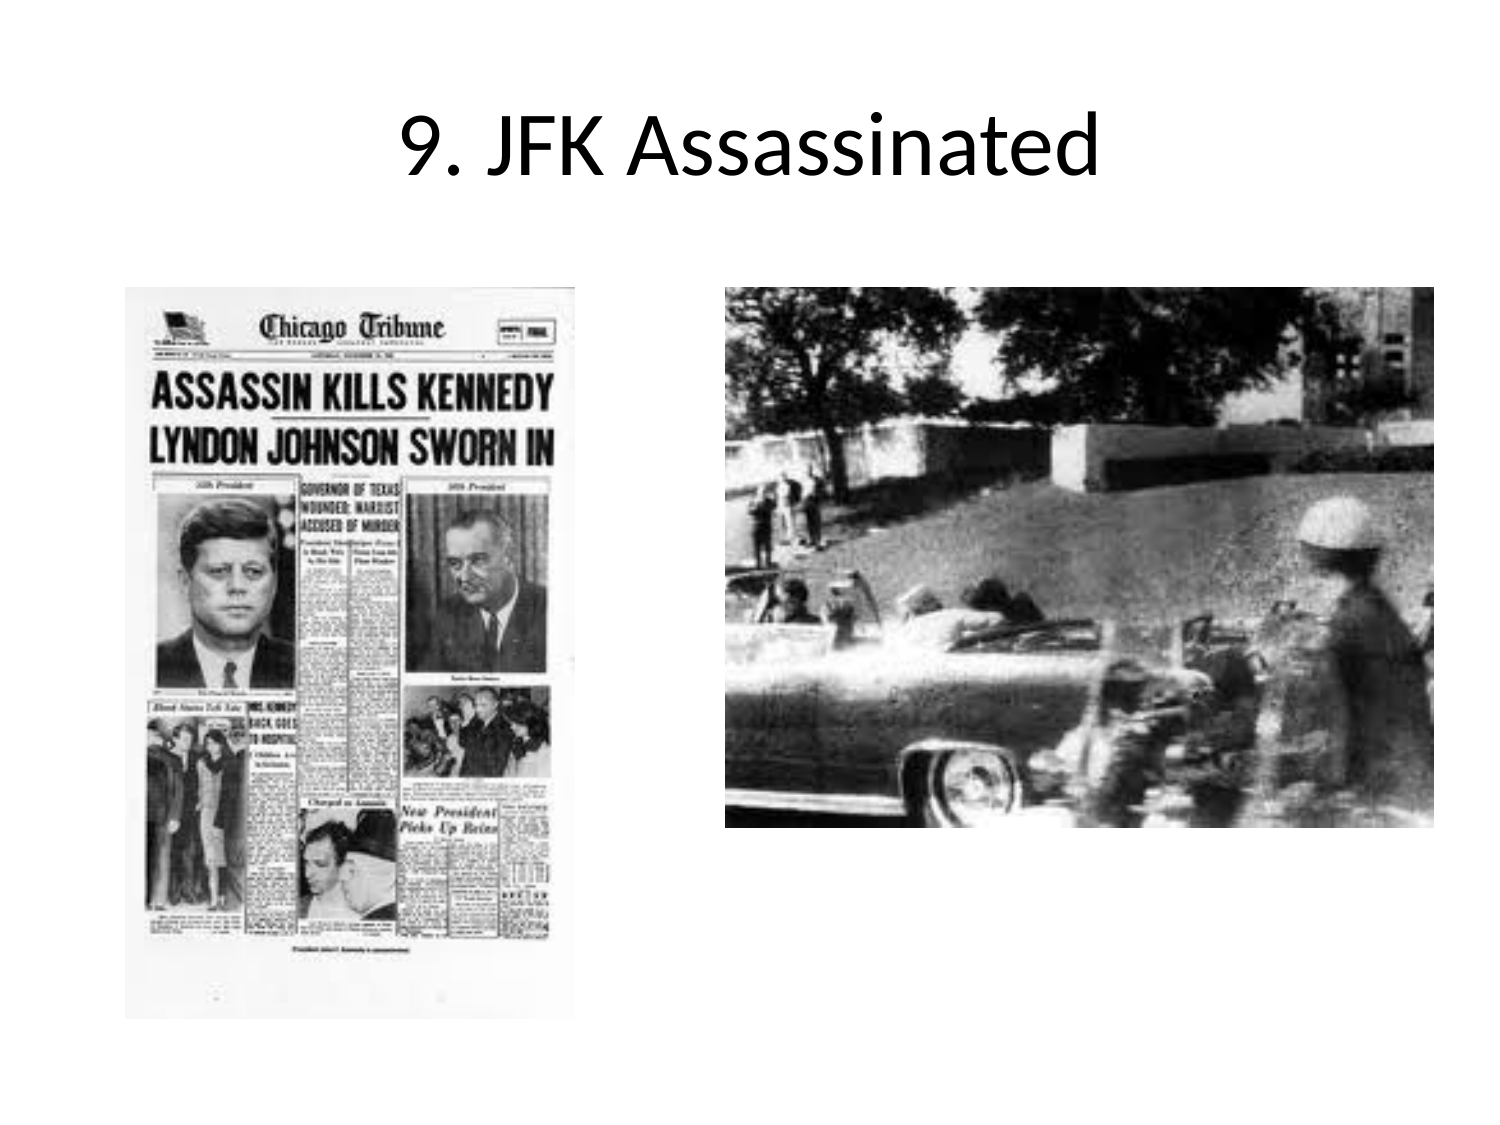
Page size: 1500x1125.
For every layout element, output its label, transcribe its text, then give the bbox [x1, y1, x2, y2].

title 9. JFK Assassinated [75, 45, 1425, 233]
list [724, 287, 1434, 828]
picture [124, 287, 576, 1019]
